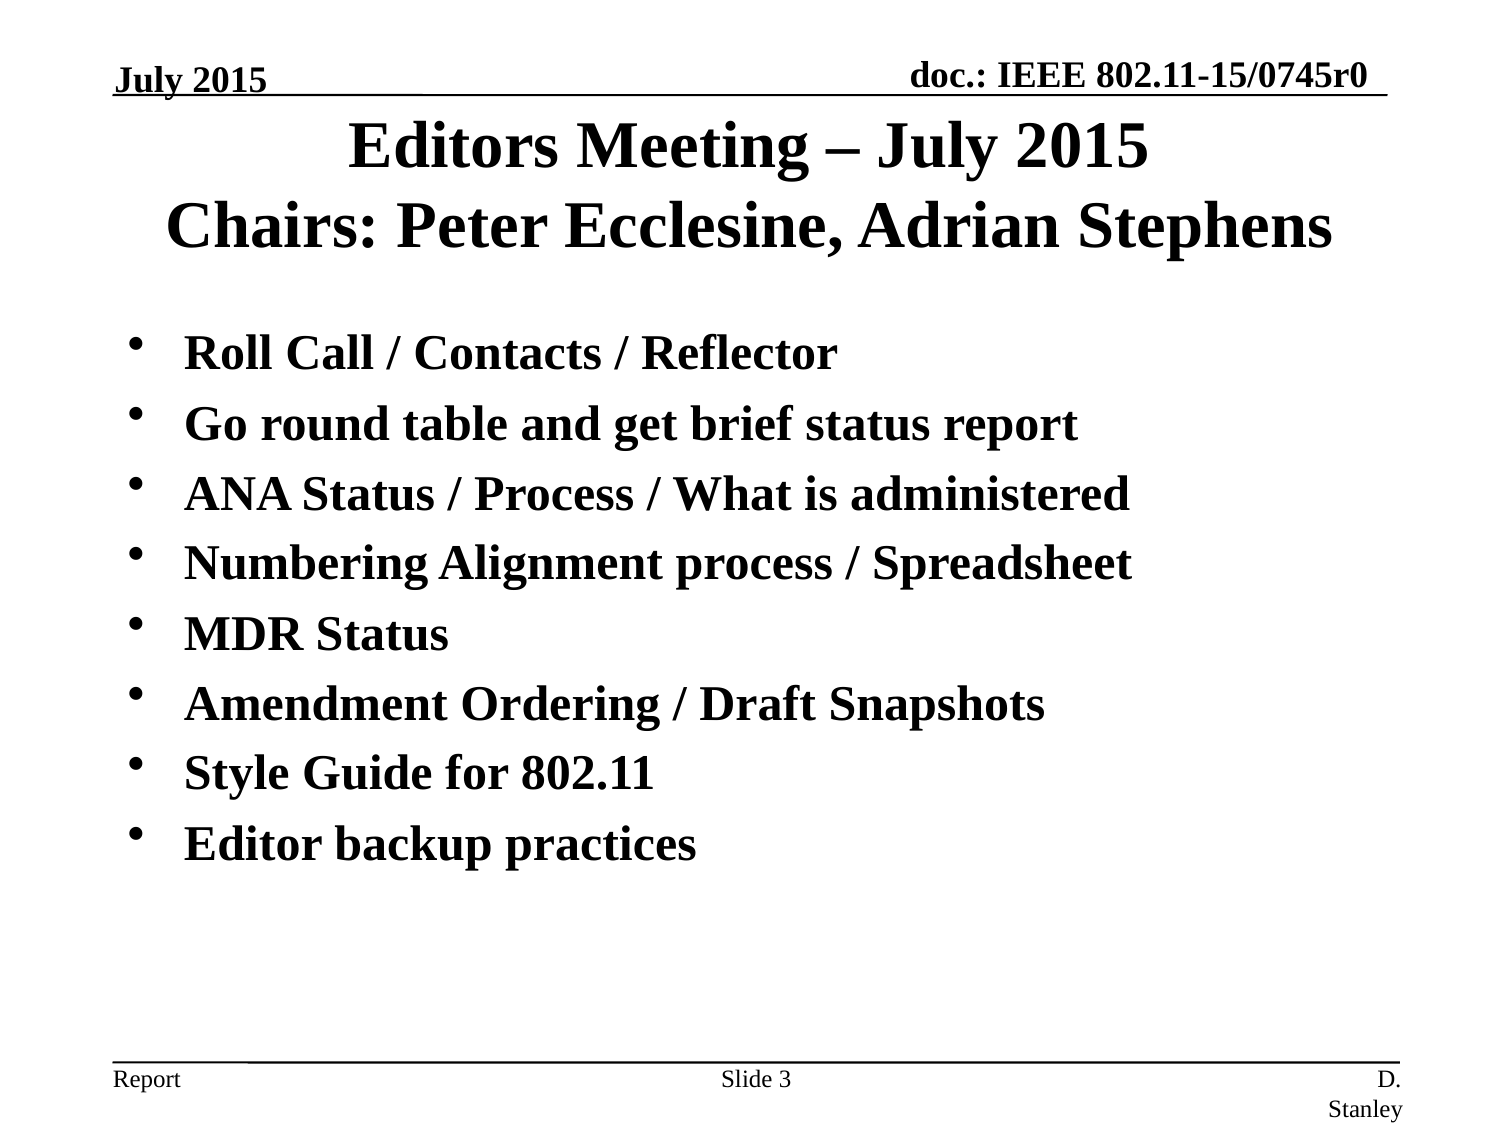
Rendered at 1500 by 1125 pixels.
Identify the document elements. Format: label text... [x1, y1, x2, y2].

list Roll Call / Contacts / Reflector Go round table and get brief status report ANA Status / Process / What is administered Numbering Alignment process / Spreadsheet MDR Status Amendment Ordering / Draft Snapshots Style Guide for 802.11 Editor backup practices [112, 312, 1425, 1000]
footer D. Stanley, HP-Aruba Networks [1325, 1062, 1402, 1093]
title Editors Meeting – July 2015 Chairs: Peter Ecclesine, Adrian Stephens [112, 125, 1388, 238]
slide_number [114, 54, 335, 100]
slide_number Slide 3 [721, 1062, 792, 1093]
